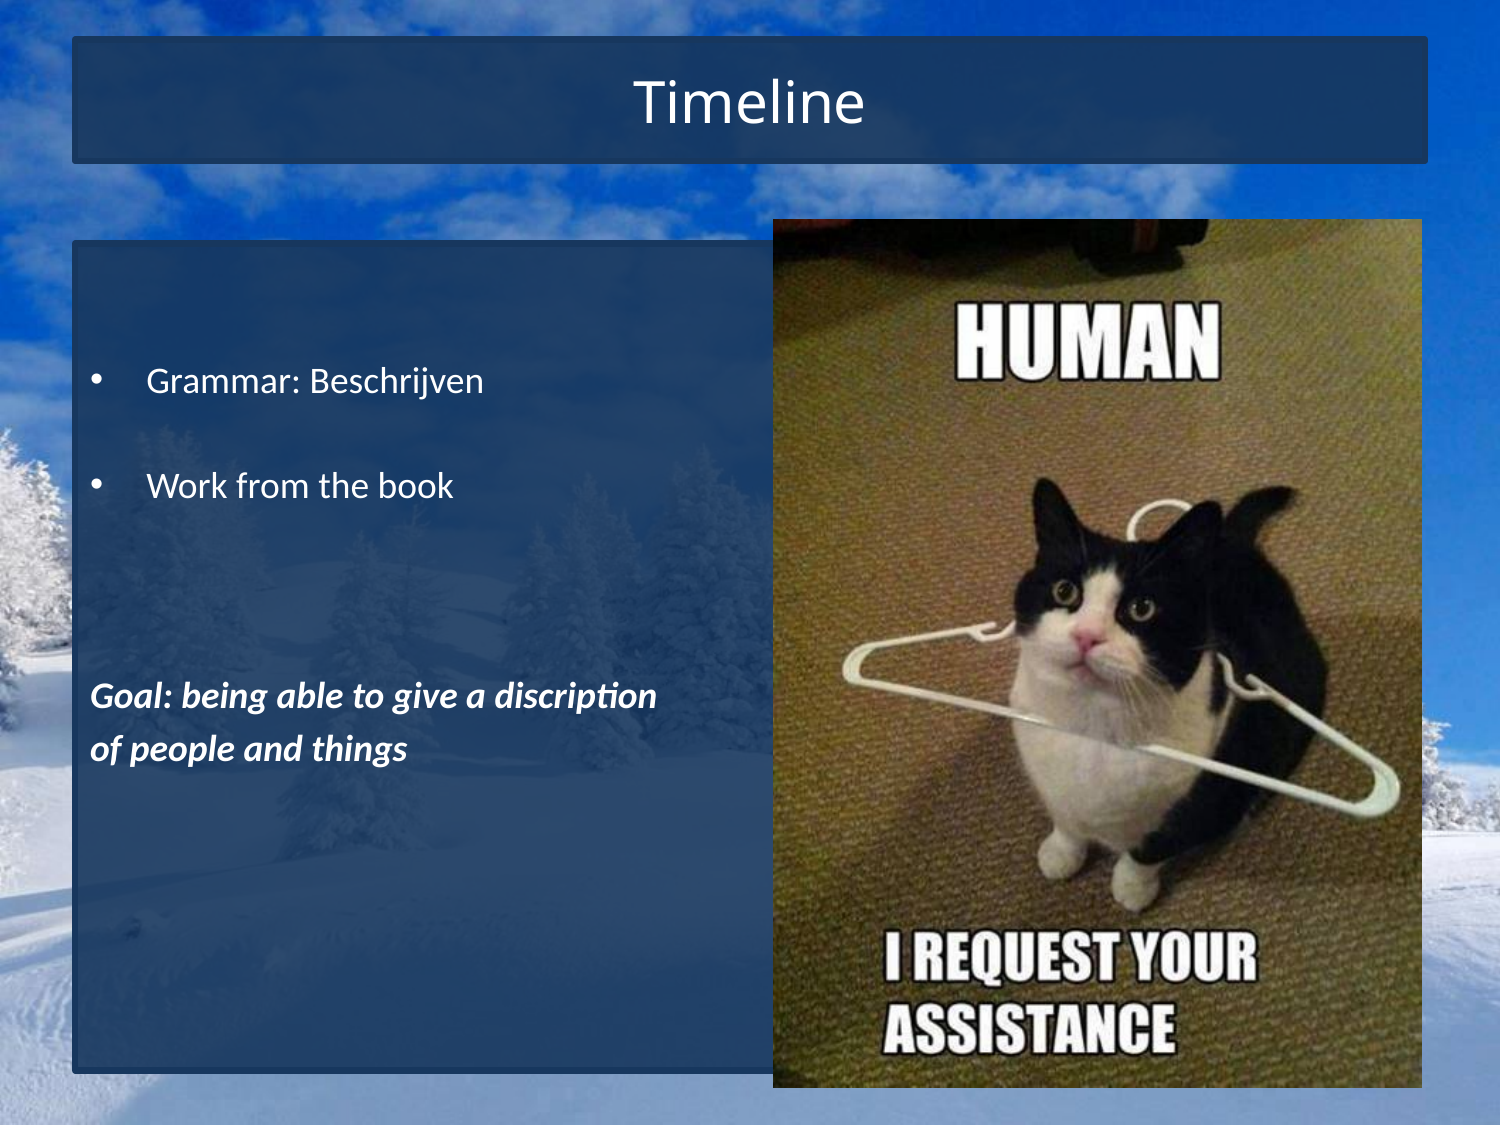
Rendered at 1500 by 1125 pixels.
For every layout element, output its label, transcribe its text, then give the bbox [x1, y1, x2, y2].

title Timeline [72, 36, 1428, 164]
picture [0, 0, 1500, 1125]
list Grammar: Beschrijven Work from the book Goal: being able to give a discription of people and things [72, 240, 768, 1074]
